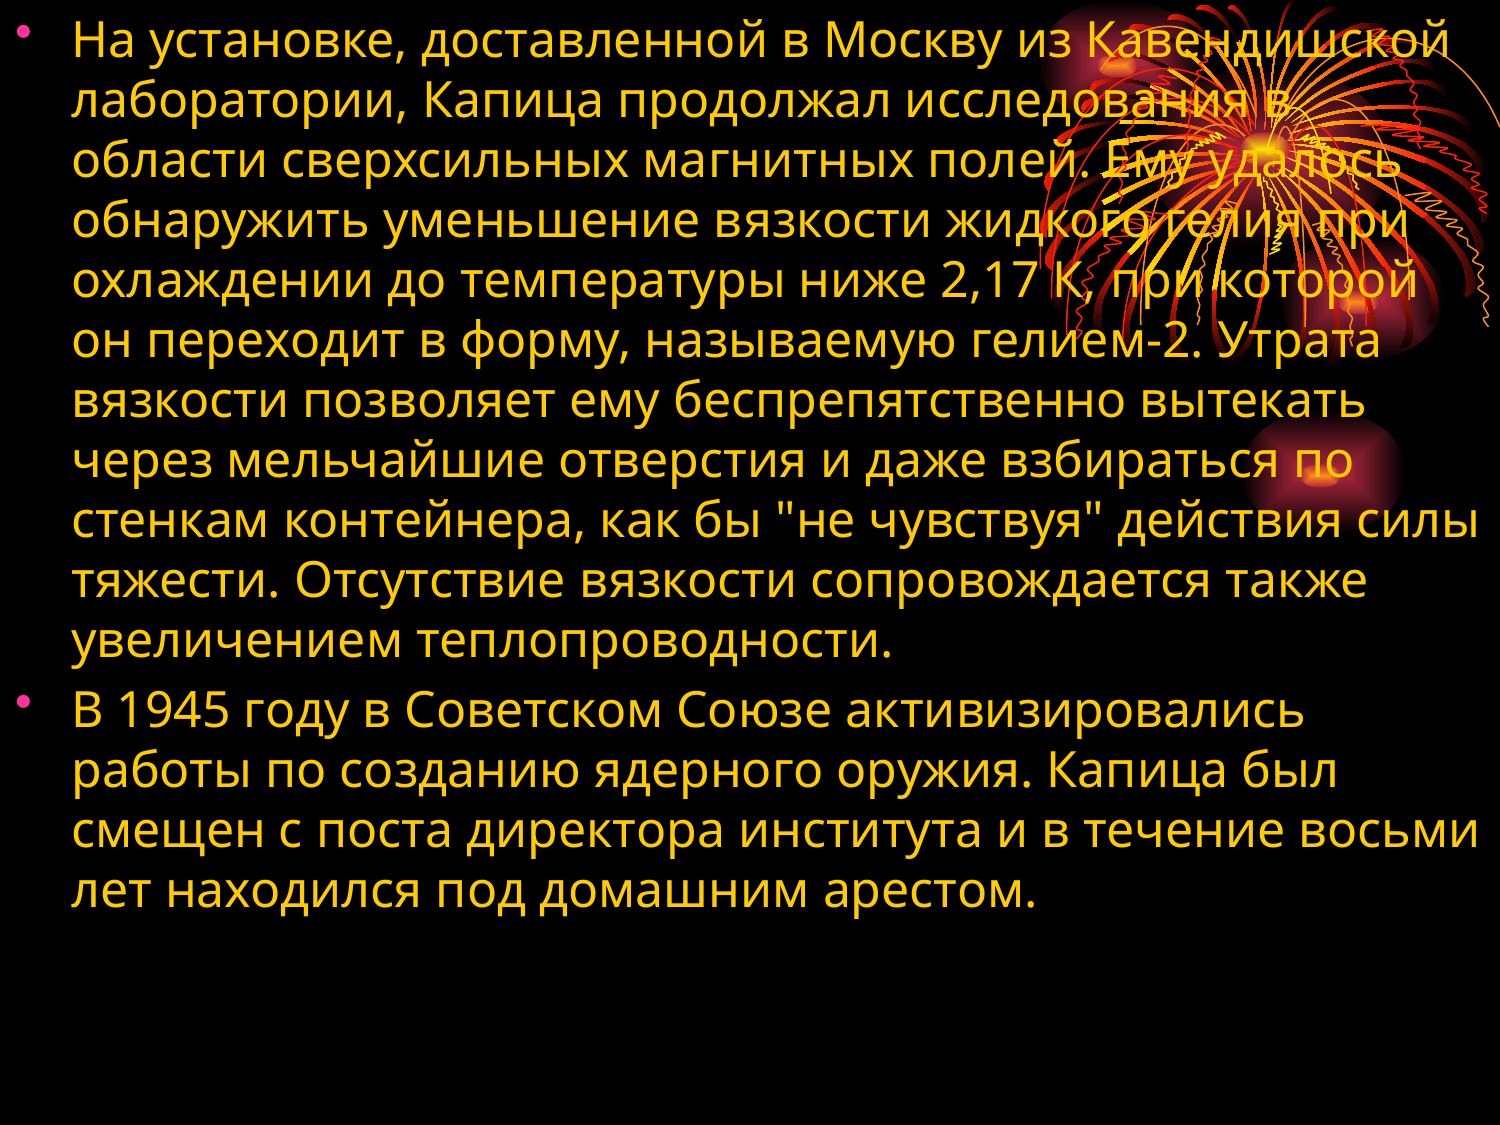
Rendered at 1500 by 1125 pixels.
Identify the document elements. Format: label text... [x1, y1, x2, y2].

list На установке, доставленной в Москву из Кавендишской лаборатории, Капица продолжал исследования в области сверхсильных магнитных полей. Ему удалось обнаружить уменьшение вязкости жидкого гелия при охлаждении до температуры ниже 2,17 К, при которой он переходит в форму, называемую гелием-2. Утрата вязкости позволяет ему беспрепятственно вытекать через мельчайшие отверстия и даже взбираться по стенкам контейнера, как бы "не чувствуя" действия силы тяжести. Отсутствие вязкости сопровождается также увеличением теплопроводности. В 1945 году в Советском Союзе активизировались работы по созданию ядерного оружия. Капица был смещен с поста директора института и в течение восьми лет находился под домашним арестом. [0, 0, 1500, 1125]
